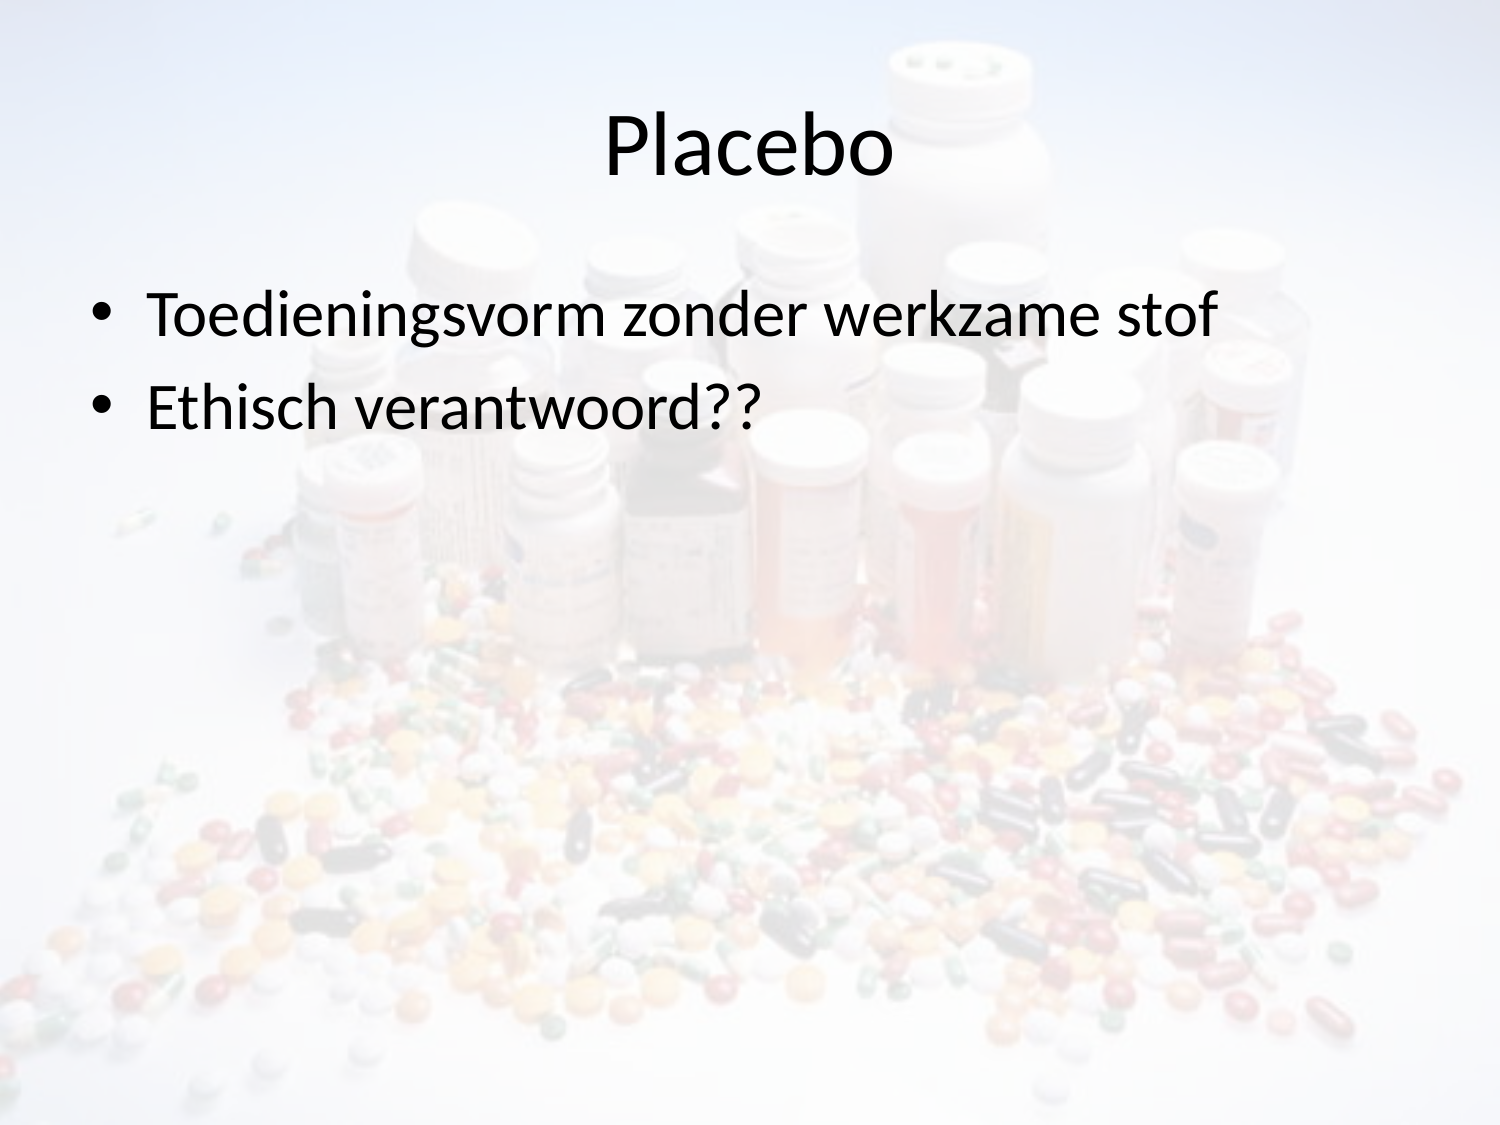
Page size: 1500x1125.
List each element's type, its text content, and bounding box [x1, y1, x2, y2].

list Toedieningsvorm zonder werkzame stof Ethisch verantwoord?? [75, 262, 1425, 1005]
title Placebo [75, 45, 1425, 233]
